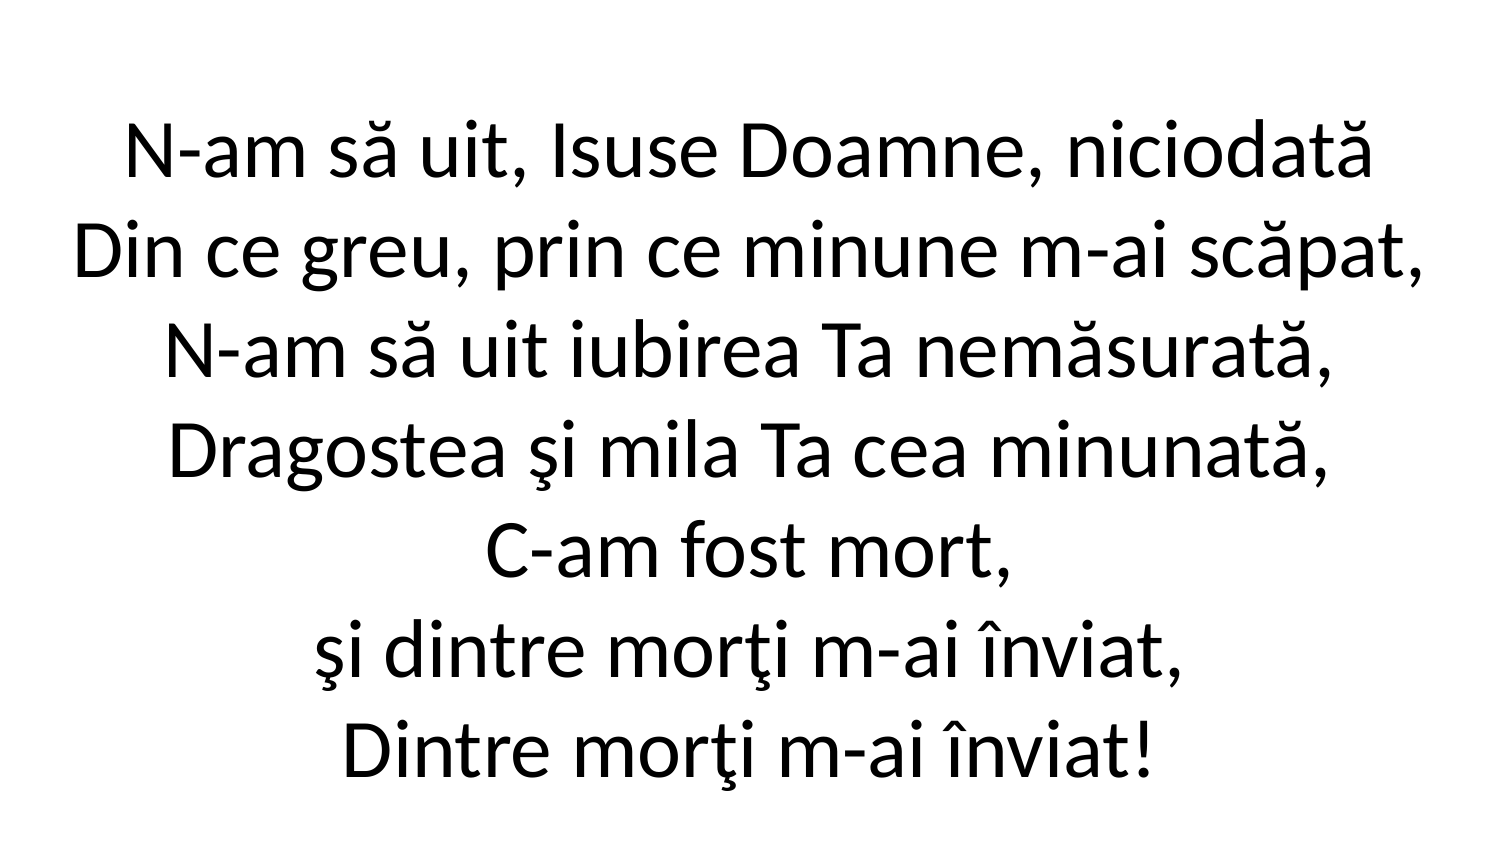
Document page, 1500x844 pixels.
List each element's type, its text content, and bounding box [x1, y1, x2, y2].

text_box N-am să uit, Isuse Doamne, niciodată Din ce greu, prin ce minune m-ai scăpat, N-am să uit iubirea Ta nemăsurată, Dragostea şi mila Ta cea minunată, C-am fost mort, şi dintre morţi m-ai înviat, Dintre morţi m-ai înviat! [57, 42, 1443, 802]
